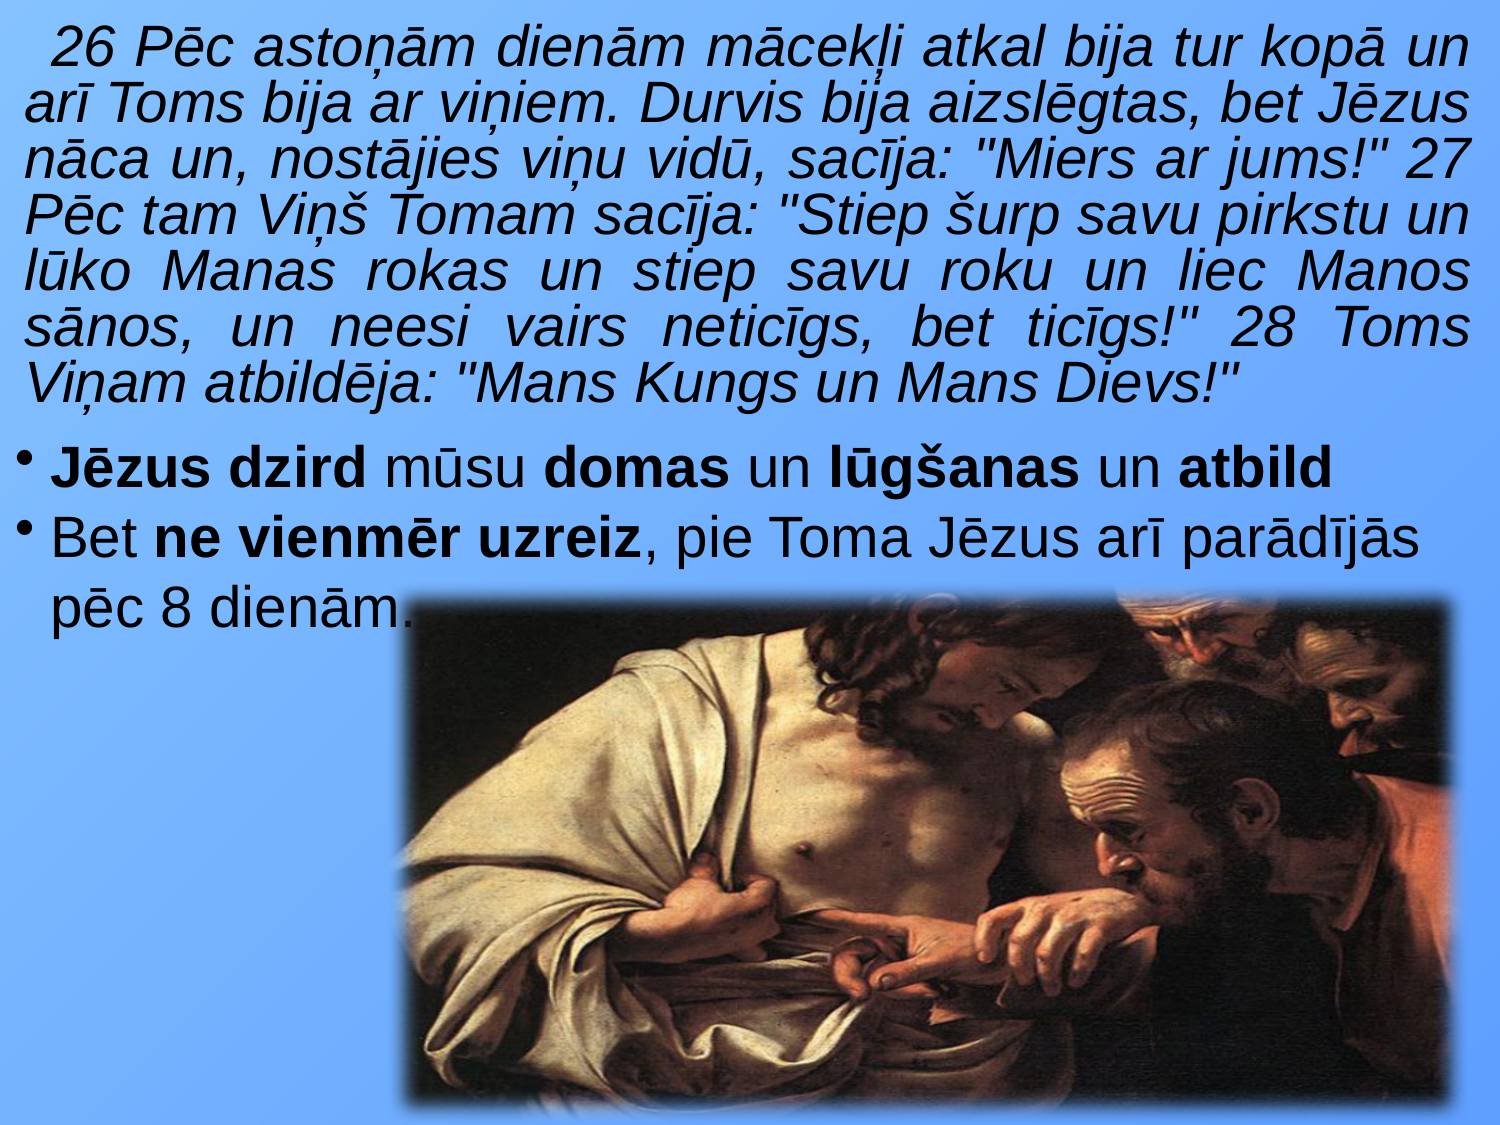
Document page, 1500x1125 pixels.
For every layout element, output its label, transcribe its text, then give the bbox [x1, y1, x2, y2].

list 26 Pēc astoņām dienām mācekļi atkal bija tur kopā un arī Toms bija ar viņiem. Durvis bija aizslēgtas, bet Jēzus nāca un, nostājies viņu vidū, sacīja: "Miers ar jums!" 27 Pēc tam Viņš Tomam sacīja: "Stiep šurp savu pirkstu un lūko Manas rokas un stiep savu roku un liec Manos sānos, un neesi vairs neticīgs, bet ticīgs!" 28 Toms Viņam atbildēja: "Mans Kungs un Mans Dievs!" [0, 13, 1489, 270]
text_box Jēzus dzird mūsu domas un lūgšanas un atbild Bet ne vienmēr uzreiz, pie Toma Jēzus arī parādījās pēc 8 dienām. [0, 421, 1500, 647]
picture [386, 581, 1469, 1125]
